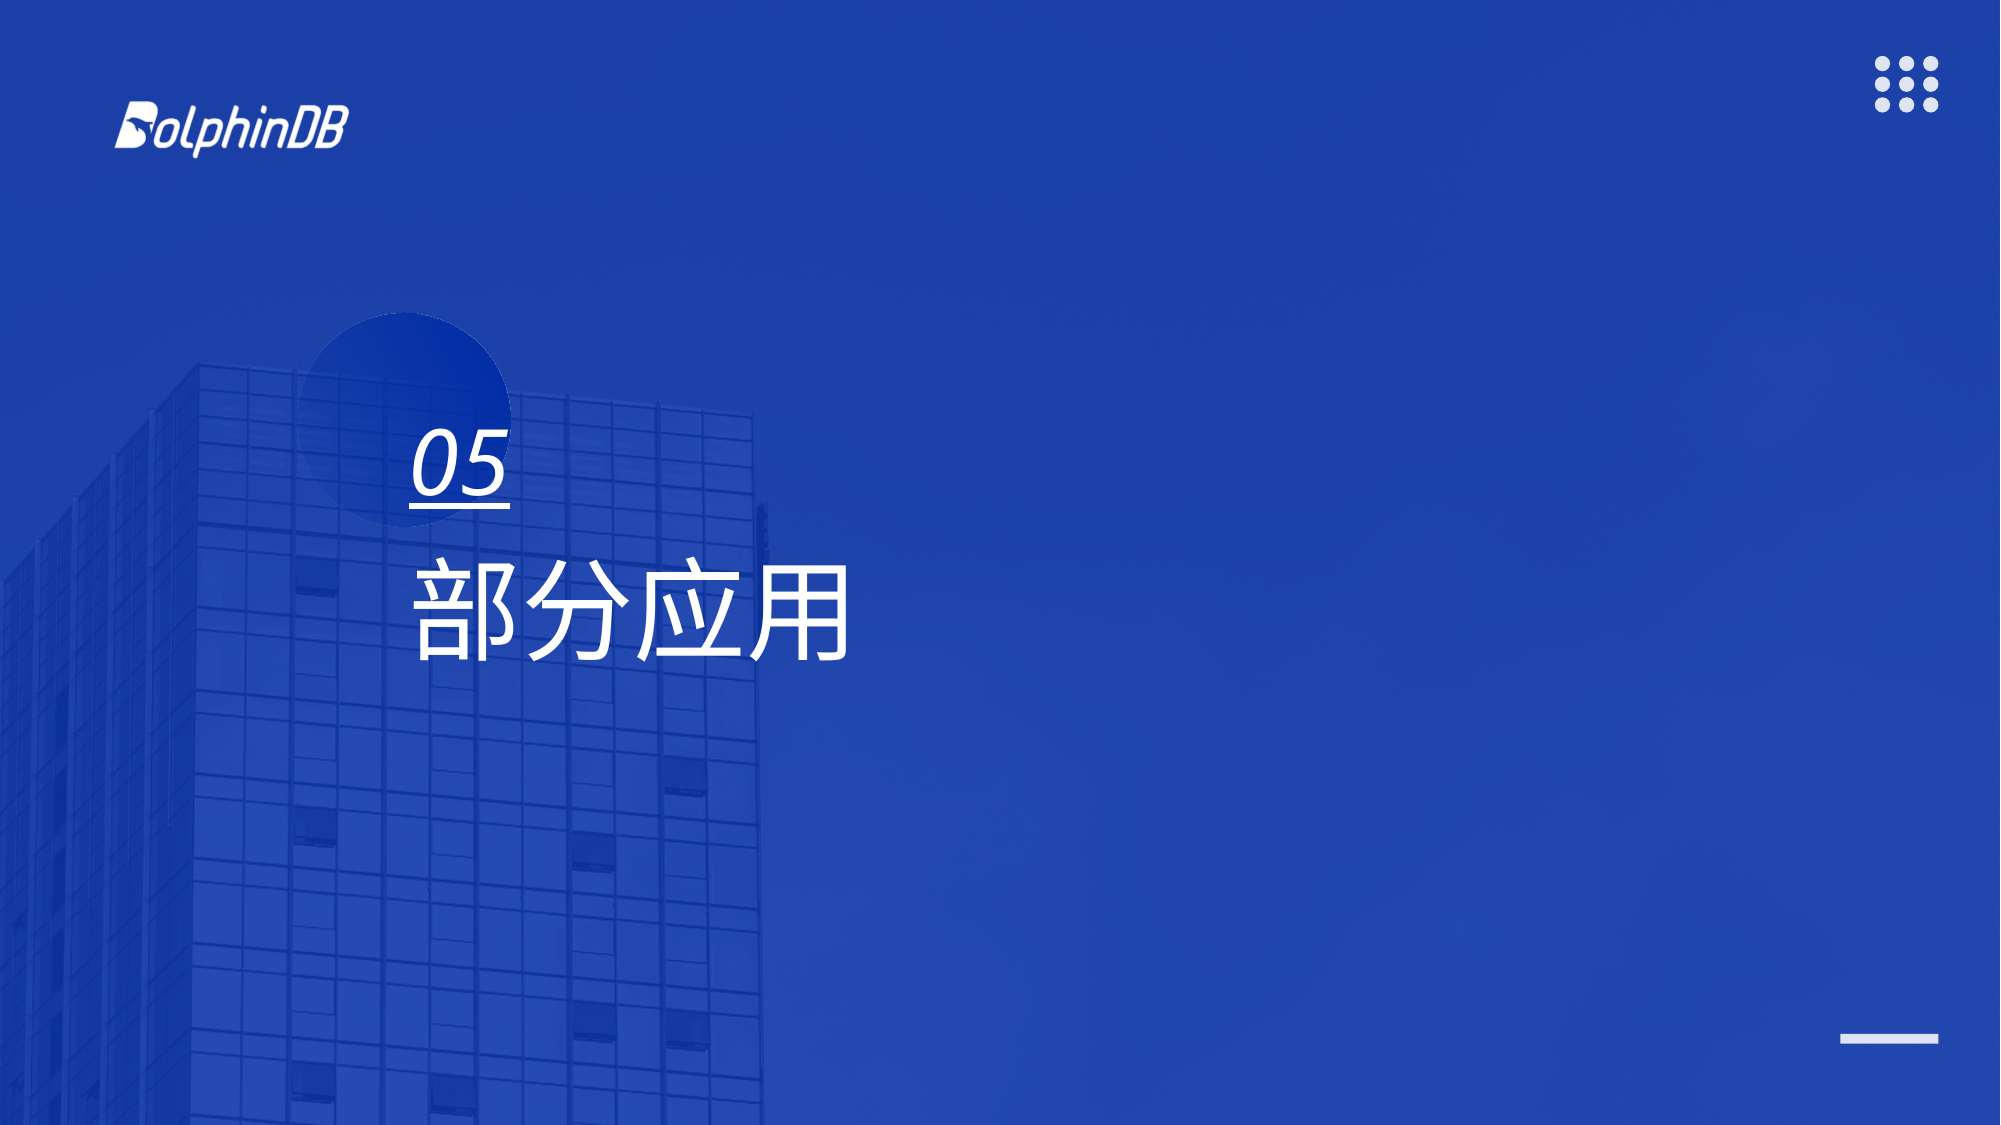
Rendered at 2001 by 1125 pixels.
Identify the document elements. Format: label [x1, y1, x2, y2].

picture [0, 0, 2000, 1125]
text_box [1874, 55, 1939, 113]
